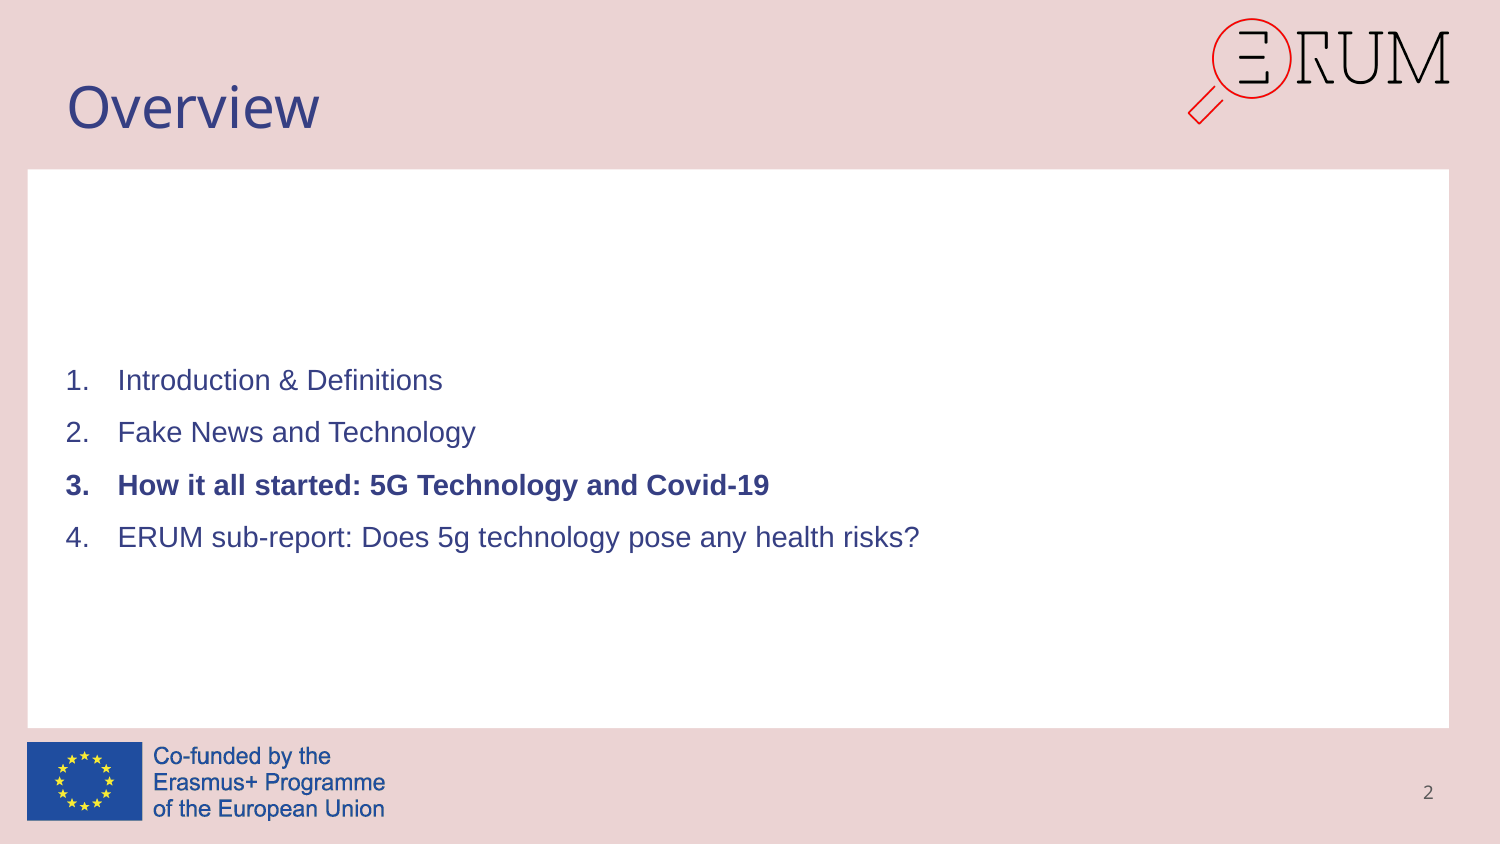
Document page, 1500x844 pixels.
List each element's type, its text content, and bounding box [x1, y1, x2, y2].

list Introduction & Definitions Fake News and Technology How it all started: 5G Technology and Covid-19 ERUM sub-report: Does 5g technology pose any health risks? [27, 169, 1449, 729]
title Overview [51, 55, 1168, 150]
picture [1136, 0, 1500, 137]
slide_number 2 [1358, 761, 1449, 826]
picture [27, 742, 385, 821]
